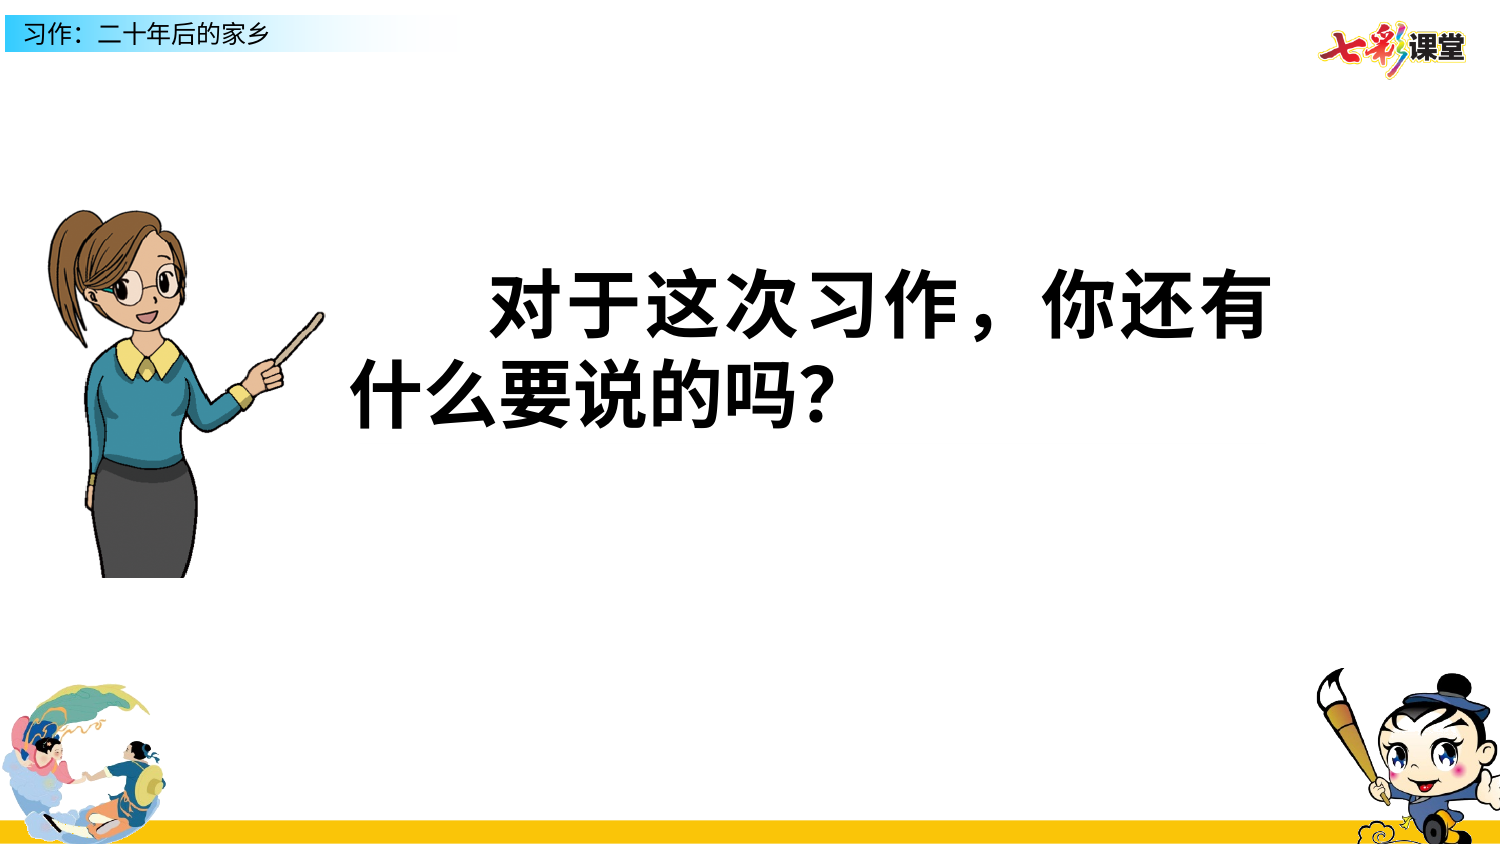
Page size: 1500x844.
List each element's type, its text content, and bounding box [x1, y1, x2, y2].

text_box 对于这次习作，你还有什么要说的吗？ [373, 288, 1252, 409]
picture [1316, 668, 1500, 844]
picture [46, 208, 326, 579]
picture [0, 667, 187, 844]
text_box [368, 284, 1256, 413]
picture [1316, 20, 1468, 80]
